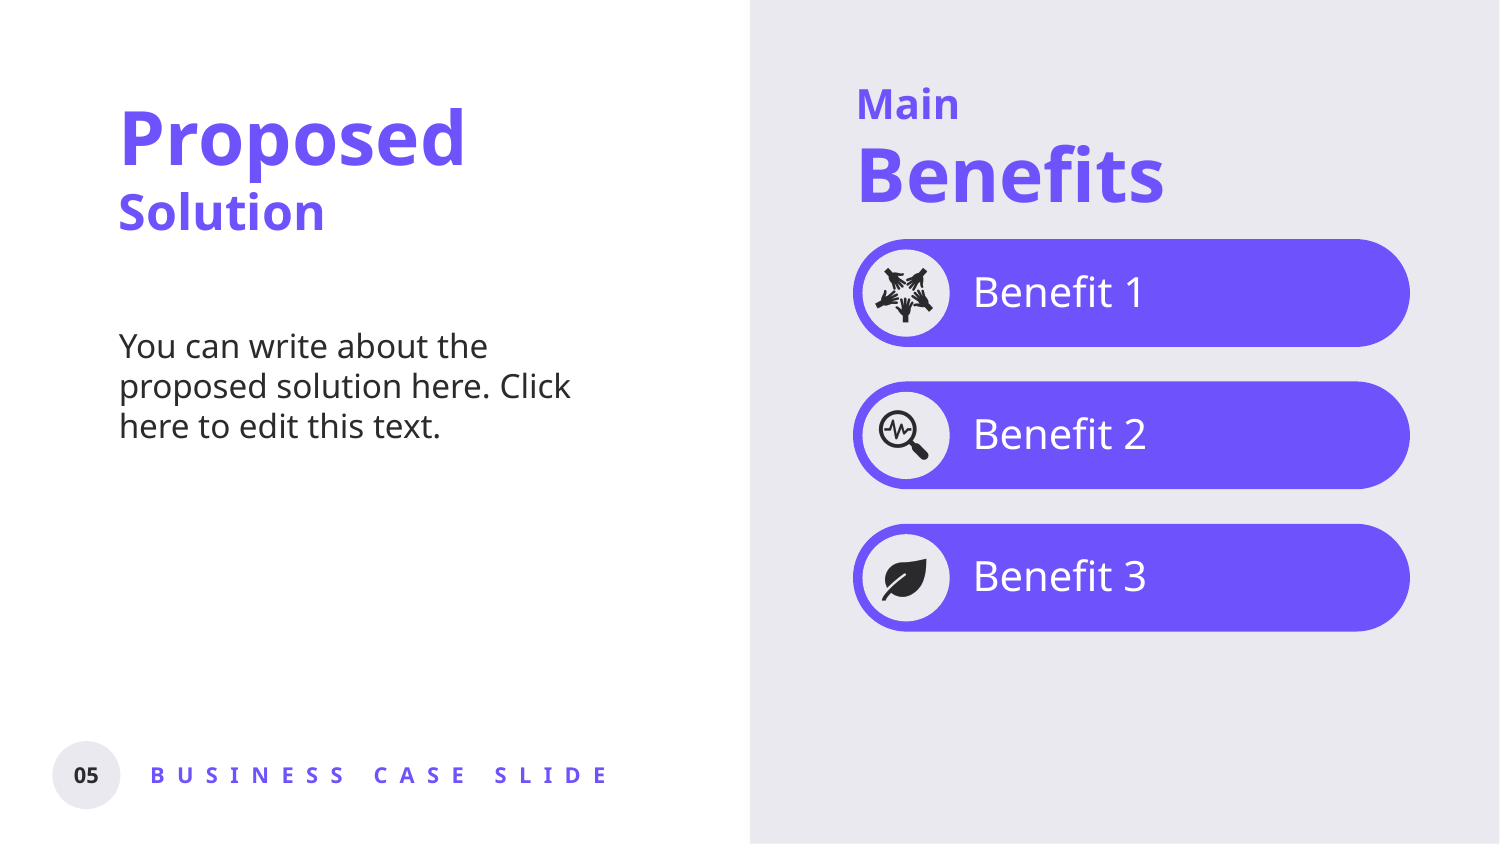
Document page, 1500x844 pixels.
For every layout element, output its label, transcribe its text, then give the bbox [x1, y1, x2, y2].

list BUSINESS CASE SLIDE [150, 748, 688, 803]
list Proposed Solution [118, 90, 638, 285]
text_box Main Benefits [855, 77, 1275, 160]
list You can write about the proposed solution here. Click here to edit this text. [118, 324, 613, 645]
text_box [748, 0, 1500, 844]
picture [874, 549, 934, 610]
picture [874, 265, 934, 325]
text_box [852, 523, 1411, 632]
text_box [852, 381, 1411, 490]
picture [874, 405, 934, 465]
list 05 [69, 759, 104, 791]
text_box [852, 238, 1411, 348]
